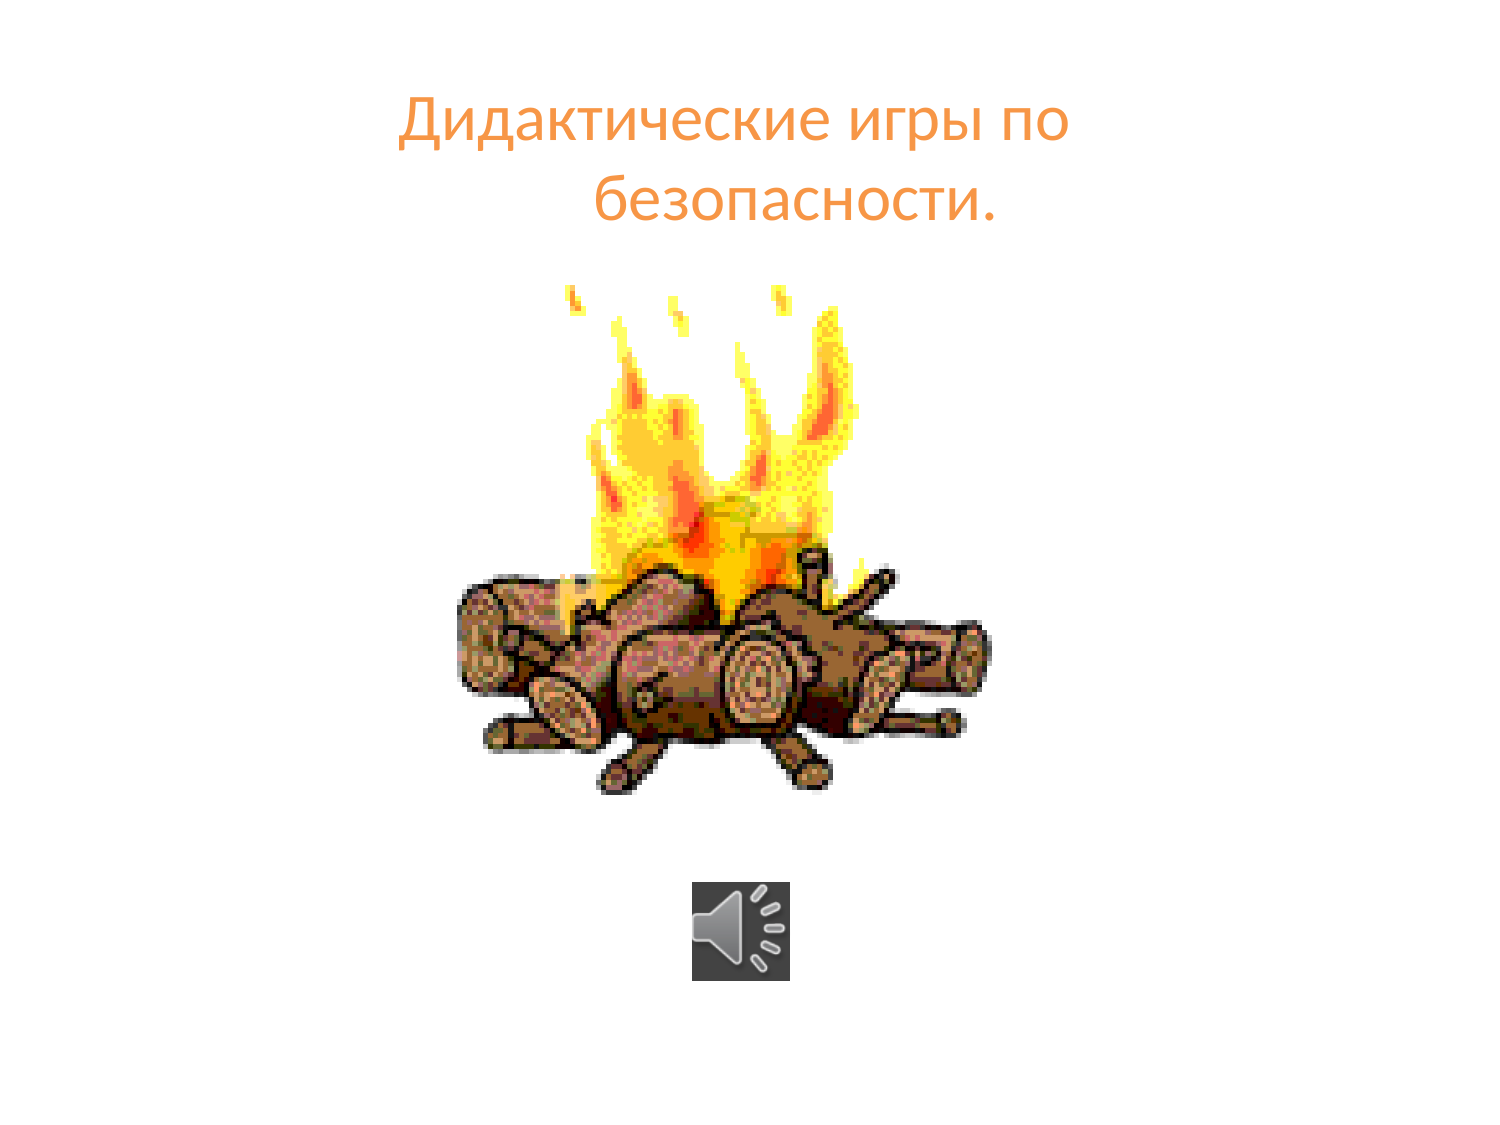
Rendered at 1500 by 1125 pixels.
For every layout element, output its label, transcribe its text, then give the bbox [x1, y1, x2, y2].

picture [442, 255, 999, 811]
picture [690, 881, 792, 982]
text_box Дидактические игры по безопасности. [383, 66, 1134, 241]
